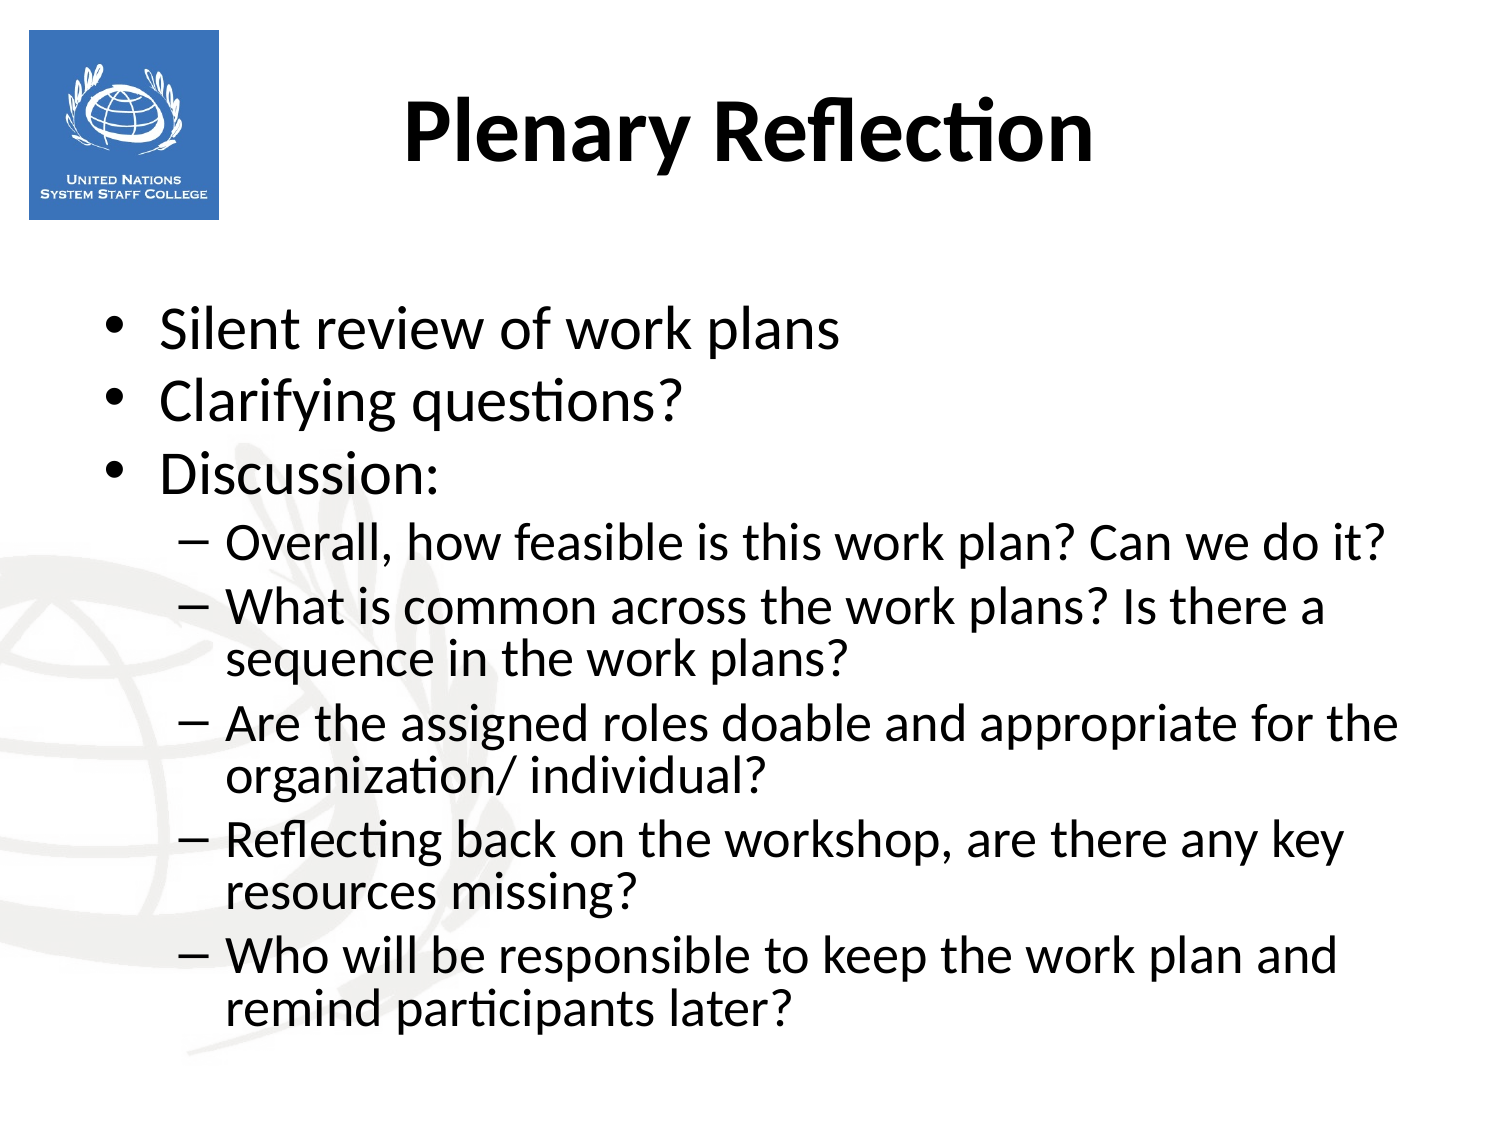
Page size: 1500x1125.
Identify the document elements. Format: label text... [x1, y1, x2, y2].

picture [29, 30, 219, 220]
list Silent review of work plans Clarifying questions? Discussion: Overall, how feasible is this work plan? Can we do it? What is common across the work plans? Is there a sequence in the work plans? Are the assigned roles doable and appropriate for the organization/ individual? Reflecting back on the workshop, are there any key resources missing? Who will be responsible to keep the work plan and remind participants later? [88, 293, 1439, 1125]
title Plenary Reflection [111, 30, 1388, 219]
